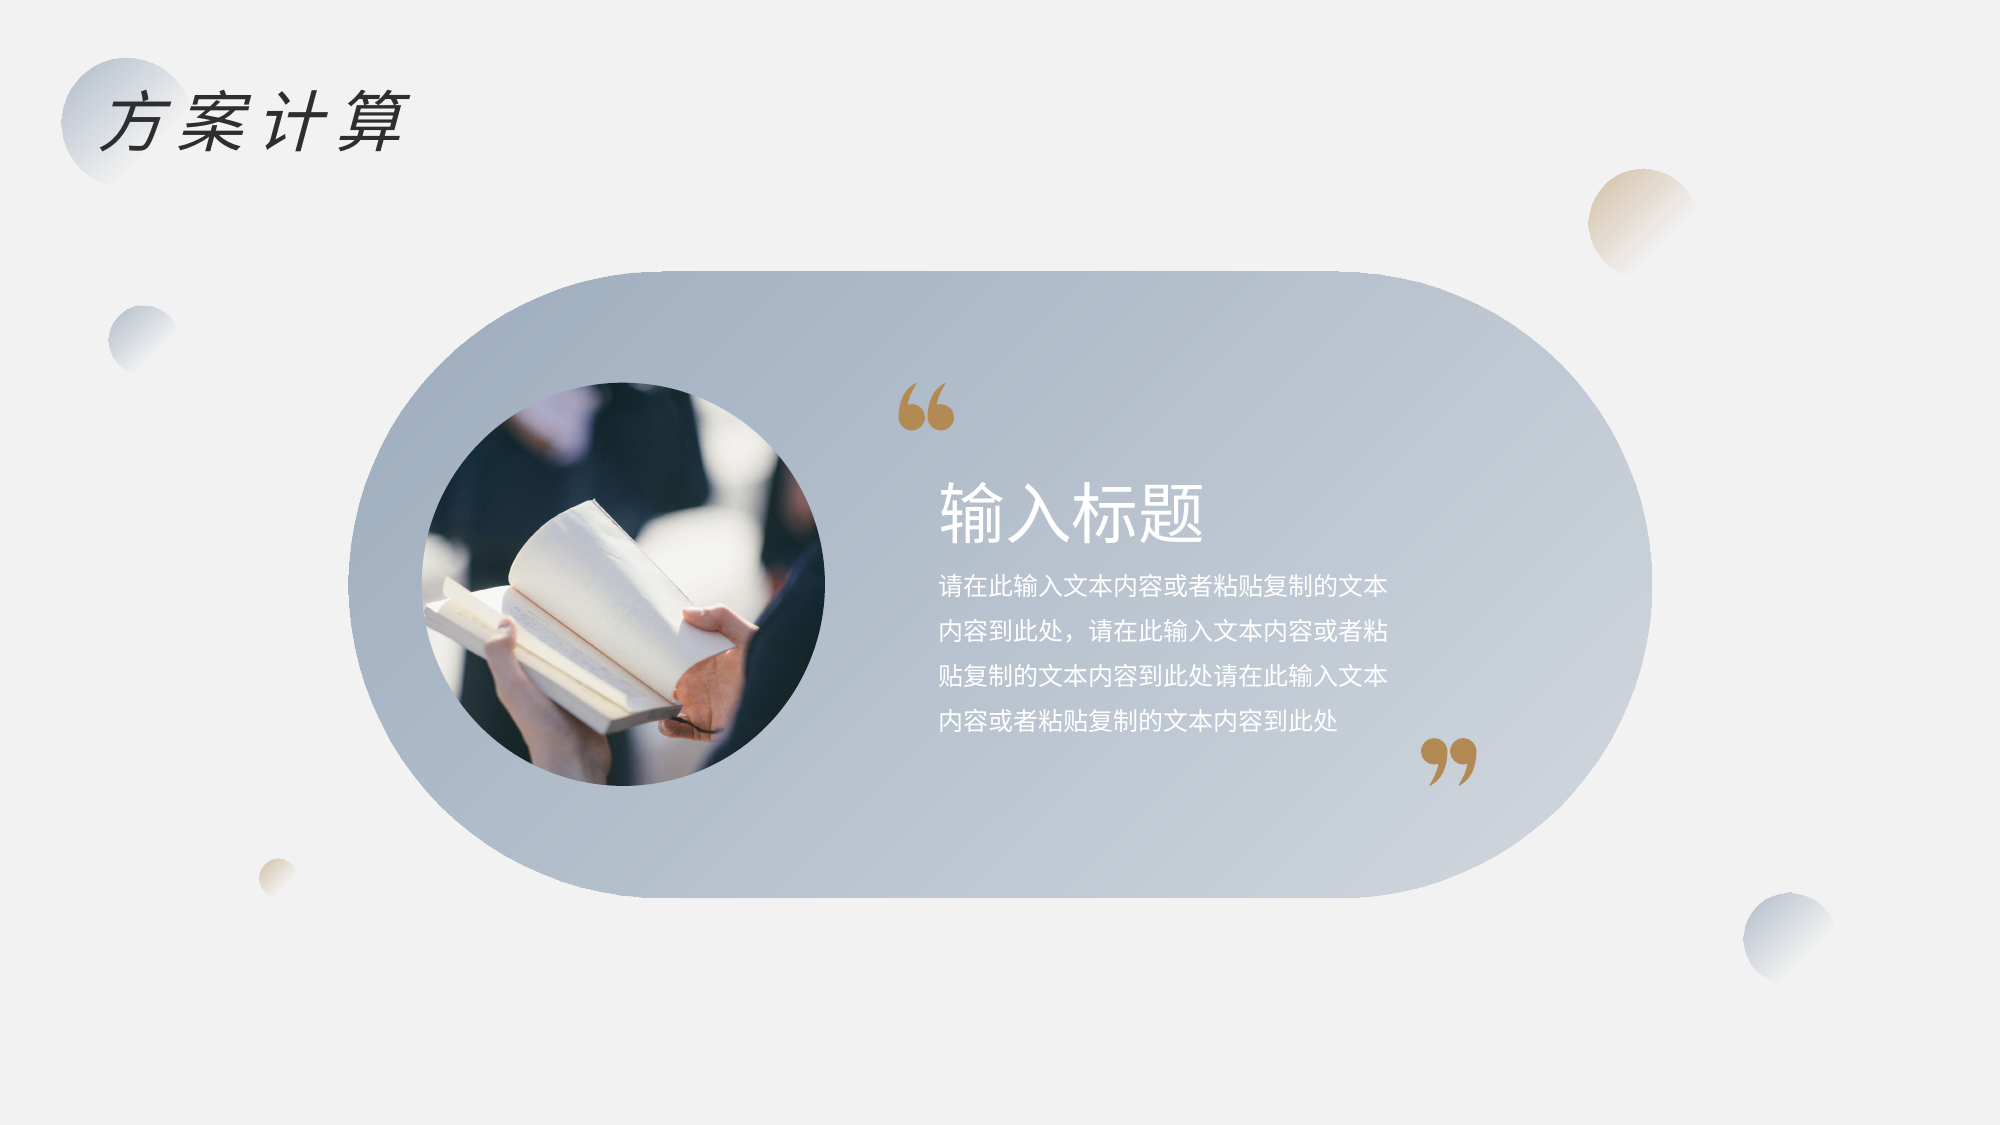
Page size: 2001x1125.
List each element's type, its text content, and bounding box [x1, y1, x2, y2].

text_box [107, 304, 180, 376]
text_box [348, 271, 1652, 898]
text_box 方案计算 [82, 72, 553, 168]
text_box [83, 56, 170, 72]
text_box [258, 857, 299, 899]
text_box [1742, 891, 1836, 986]
text_box [60, 73, 175, 189]
text_box [1587, 167, 1699, 278]
